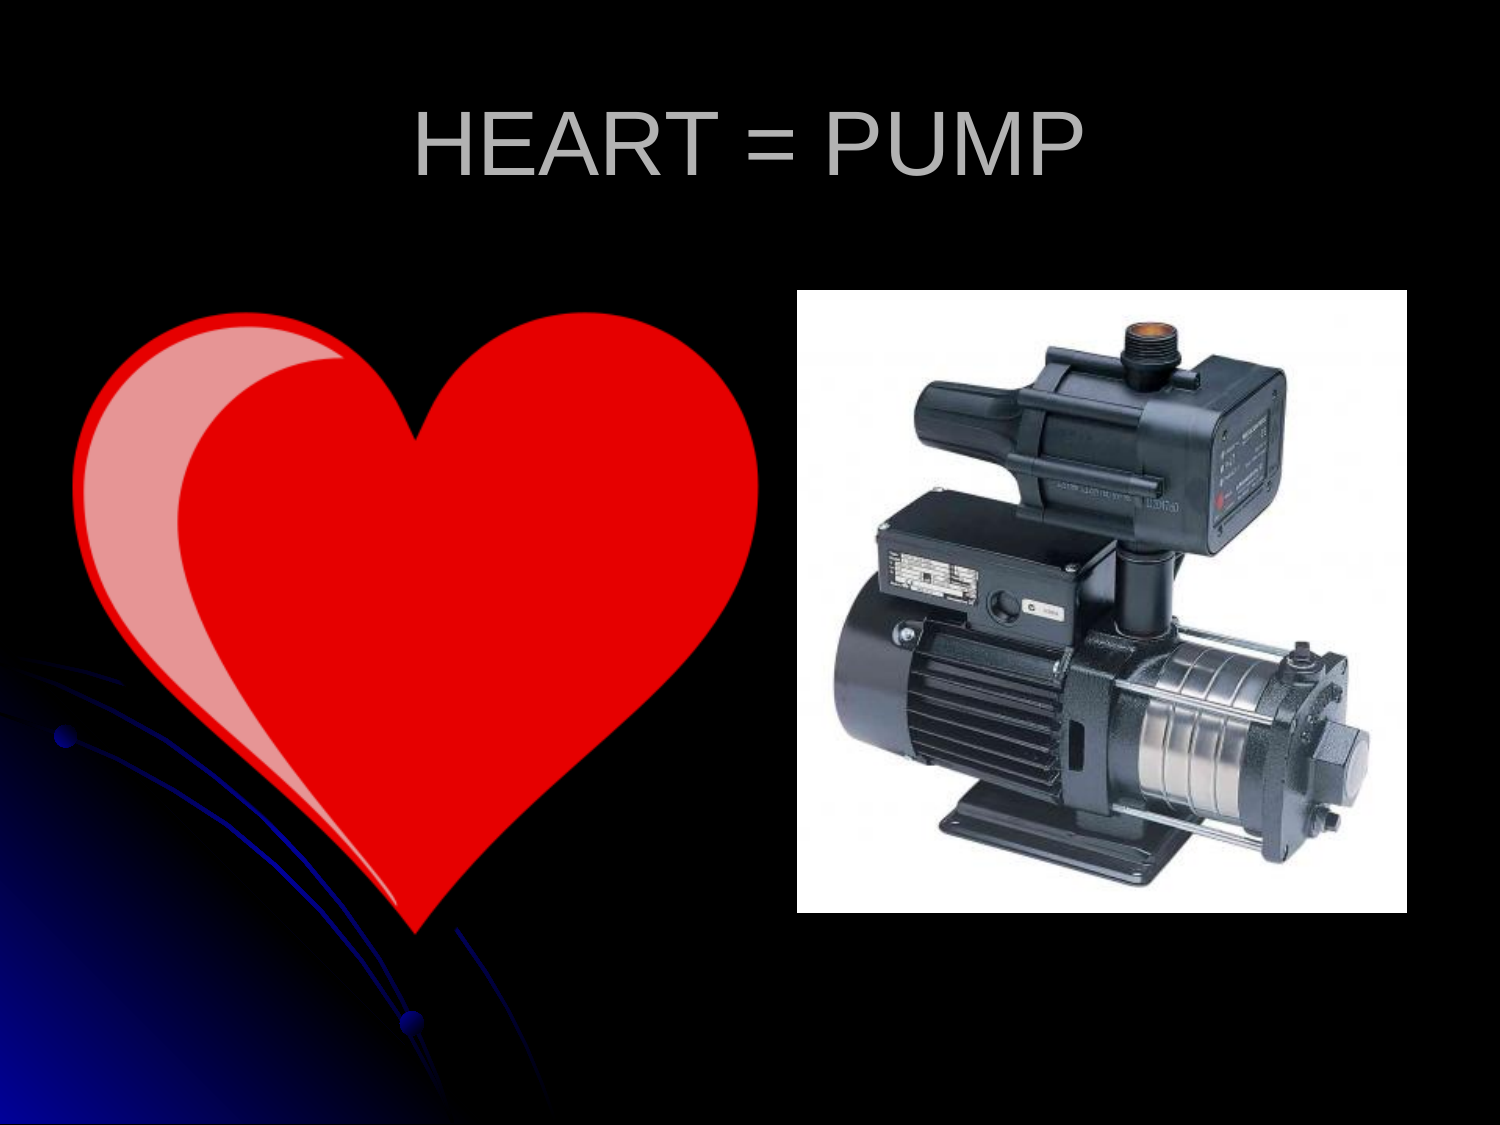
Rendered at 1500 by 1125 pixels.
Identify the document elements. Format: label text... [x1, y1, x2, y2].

picture [29, 278, 1407, 994]
title HEART = PUMP [74, 45, 1426, 233]
